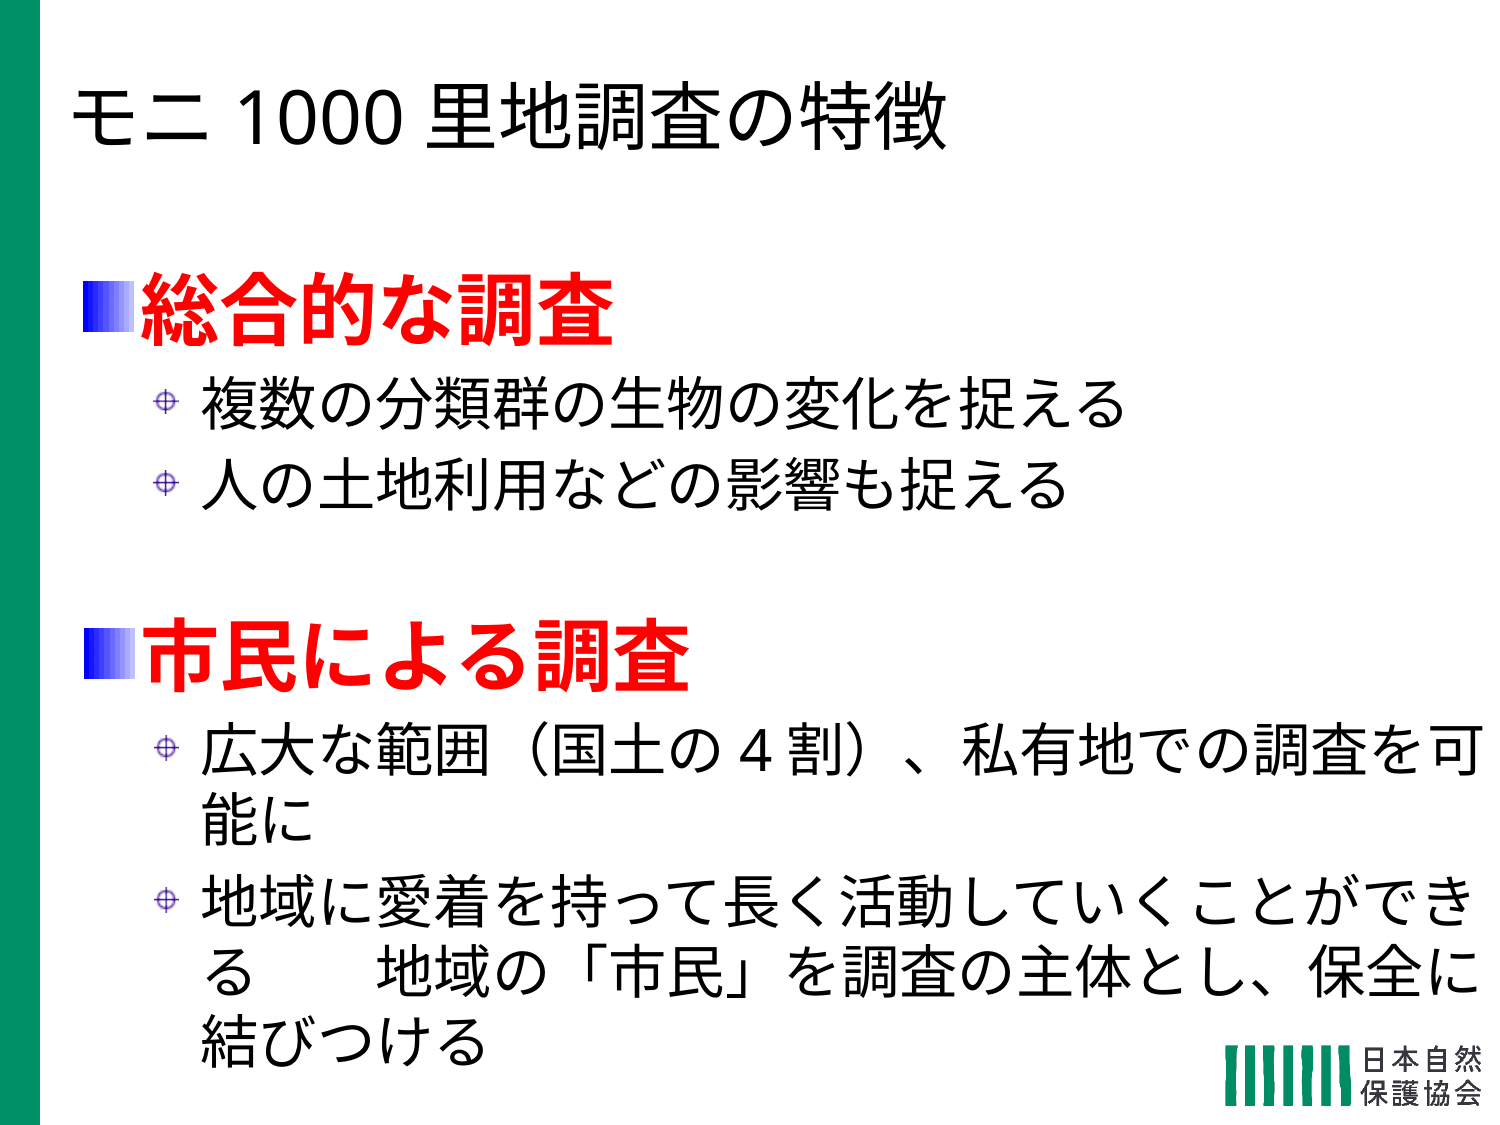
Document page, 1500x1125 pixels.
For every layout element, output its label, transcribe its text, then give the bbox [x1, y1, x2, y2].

picture [79, 623, 141, 685]
picture [154, 735, 179, 761]
picture [78, 276, 140, 338]
text_box 総合的な調査 複数の分類群の生物の変化を捉える 人の土地利用などの影響も捉える [64, 252, 1408, 543]
picture [153, 389, 179, 414]
picture [153, 470, 179, 496]
picture [1206, 1060, 1500, 1125]
picture [154, 887, 179, 913]
text_box 市民による調査 広大な範囲（国土の4割）、私有地での調査を可能に 地域に愛着を持って長く活動していくことができる 地域の「市民」を調査の主体とし、保全に結びつける [64, 599, 1500, 1060]
text_box モニ1000里地調査の特徴 [50, 71, 1345, 196]
